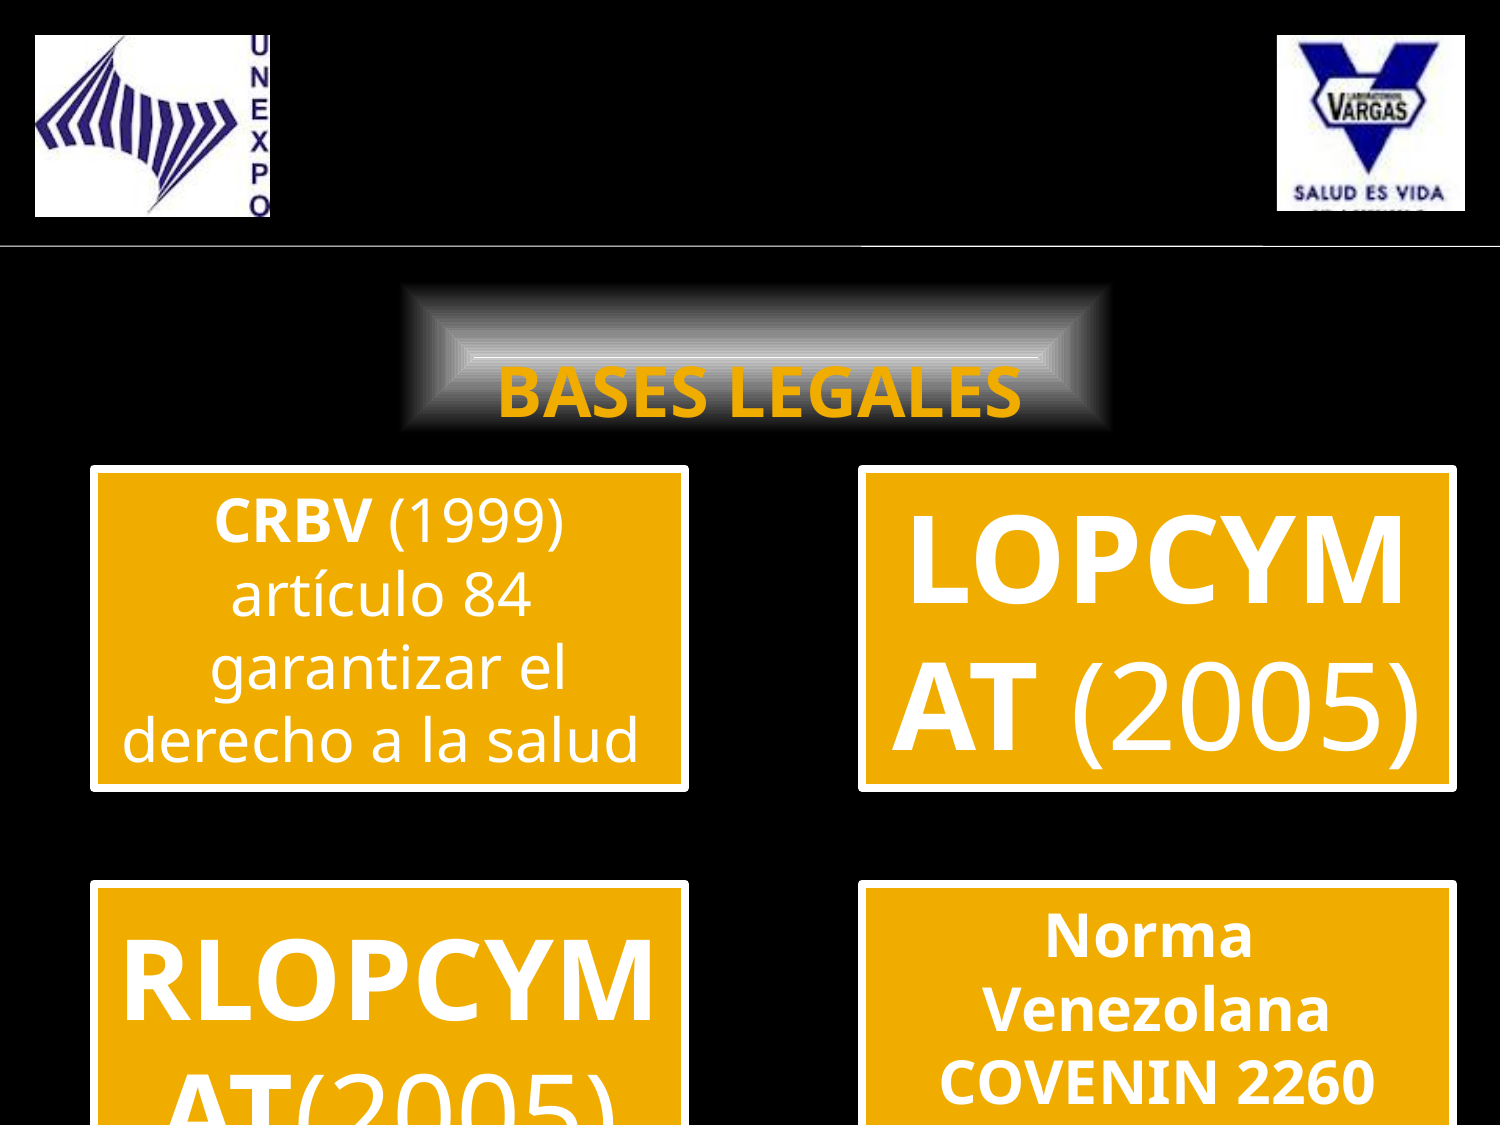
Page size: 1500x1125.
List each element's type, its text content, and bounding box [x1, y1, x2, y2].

picture [1276, 35, 1465, 211]
title BASES LEGALES [398, 281, 1115, 434]
picture [35, 35, 270, 217]
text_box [93, 468, 1454, 1125]
